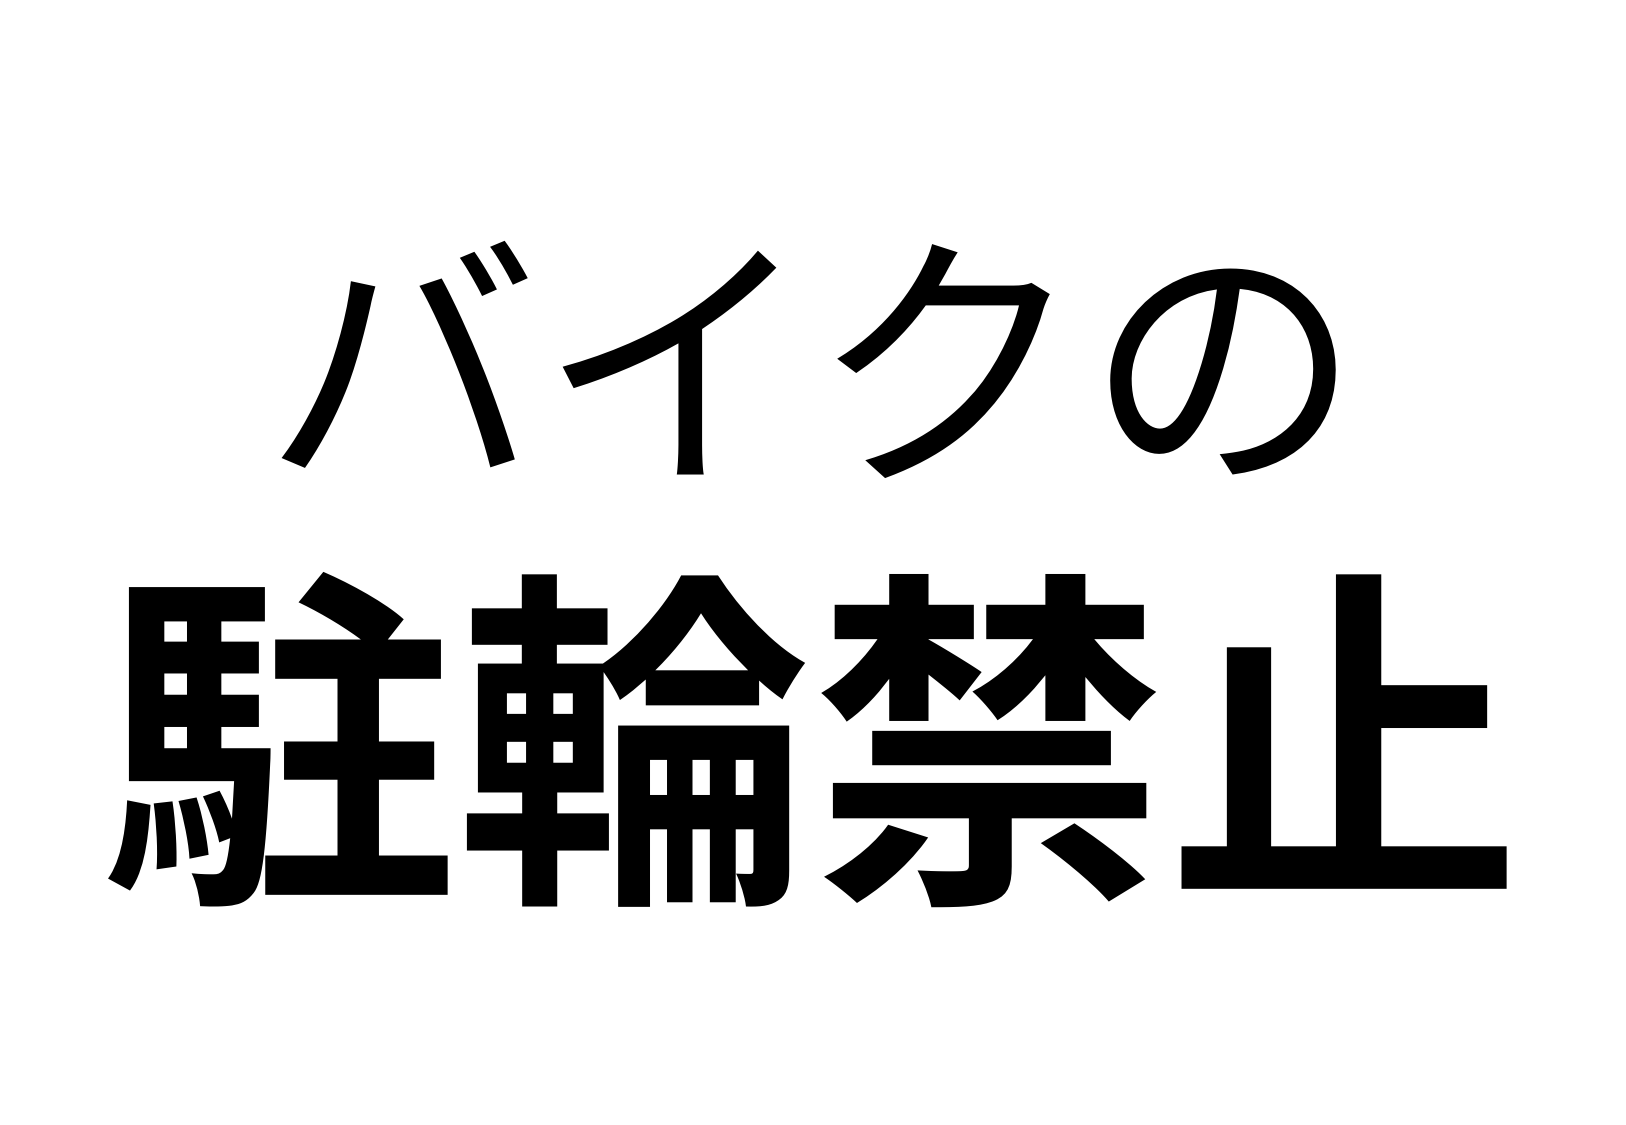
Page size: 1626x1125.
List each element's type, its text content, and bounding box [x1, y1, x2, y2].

text_box バイクの 駐輪禁止 [0, 184, 1625, 954]
